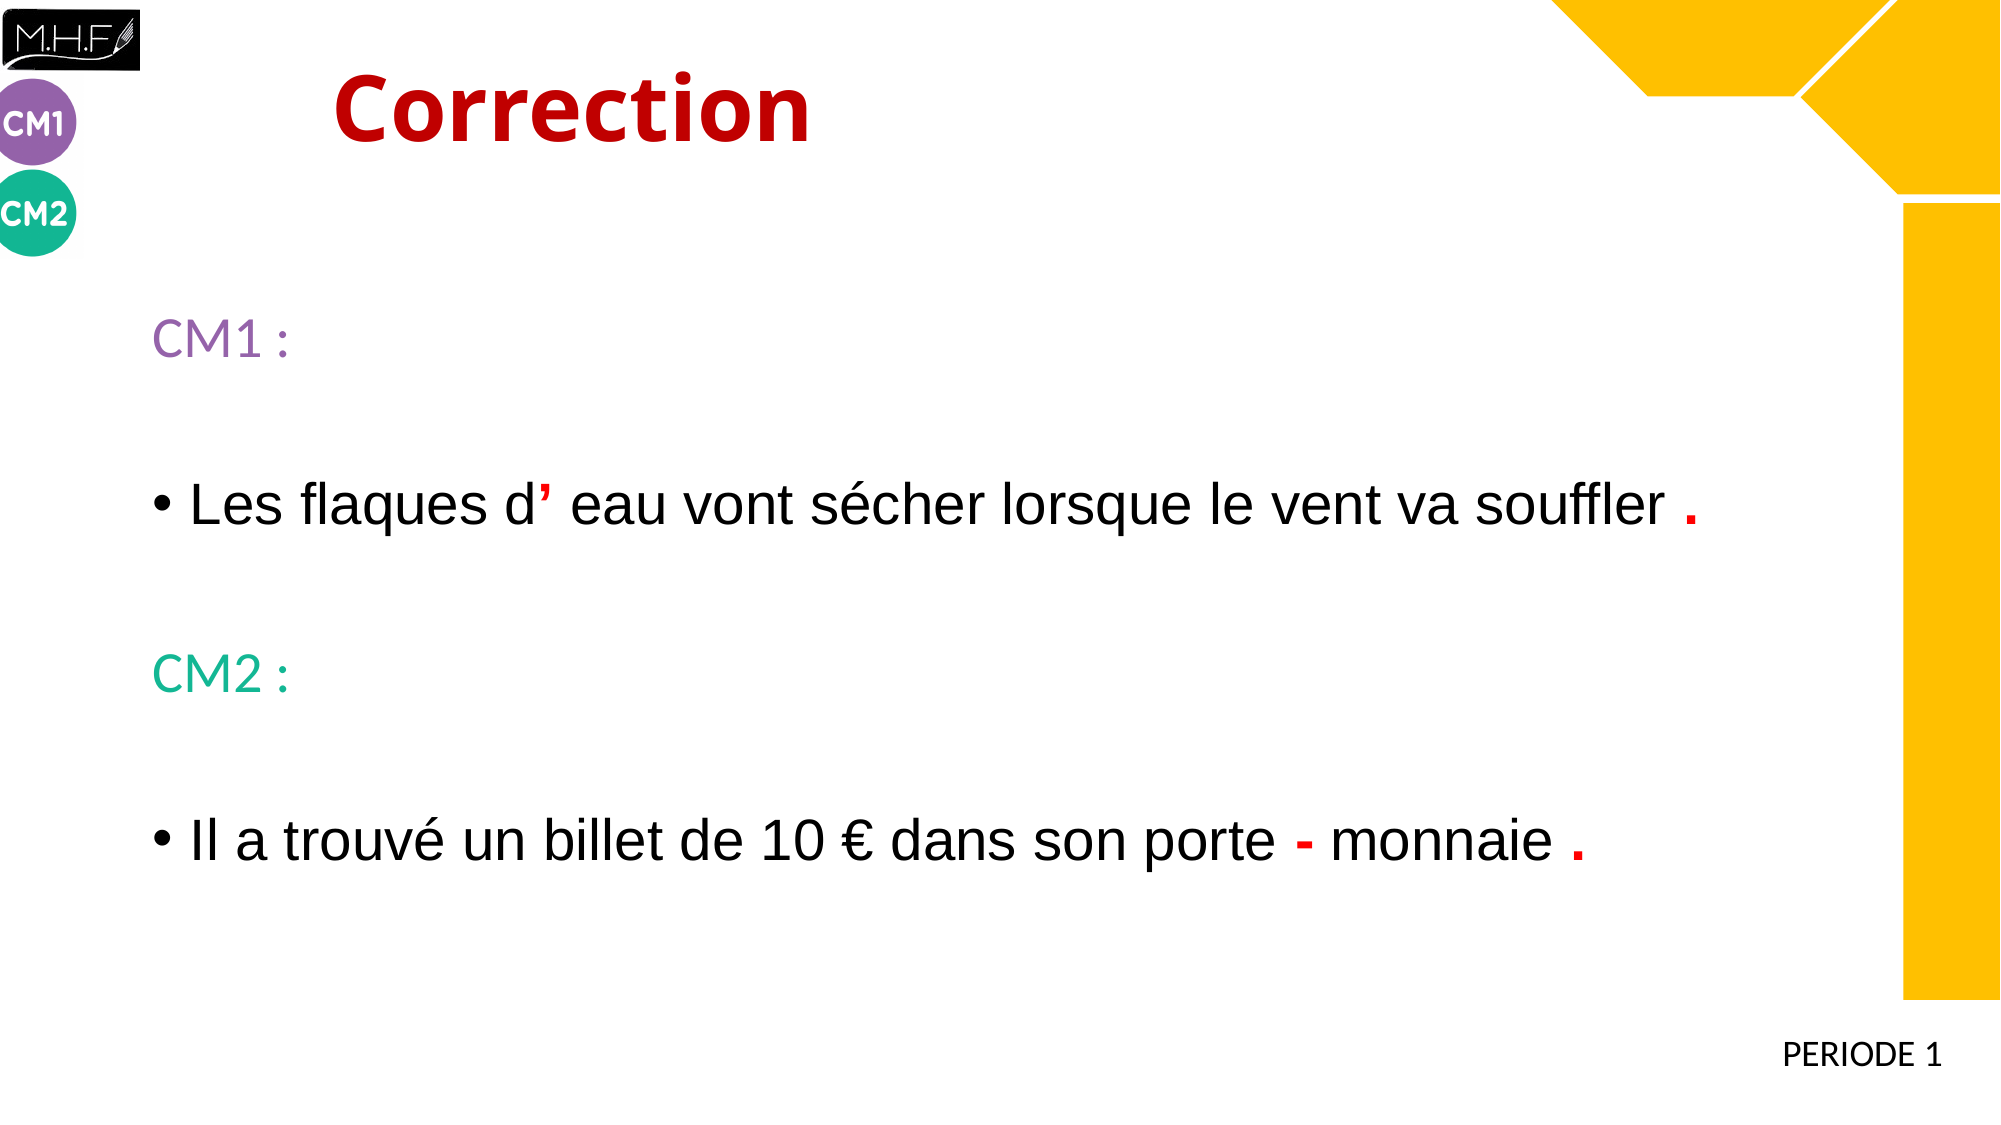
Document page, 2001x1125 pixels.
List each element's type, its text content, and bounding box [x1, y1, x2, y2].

text_box PERIODE 1 [1362, 1021, 1967, 1125]
text_box [1799, 0, 2000, 196]
list CM1 : Les flaques d’ eau vont sécher lorsque le vent va souffler . CM2 : Il a trouvé un billet de 10 € dans son porte - monnaie . [137, 299, 1863, 1014]
picture [0, 7, 140, 259]
text_box [1549, 0, 1892, 98]
title Correction [316, 3, 1863, 221]
text_box [1902, 202, 2000, 1001]
